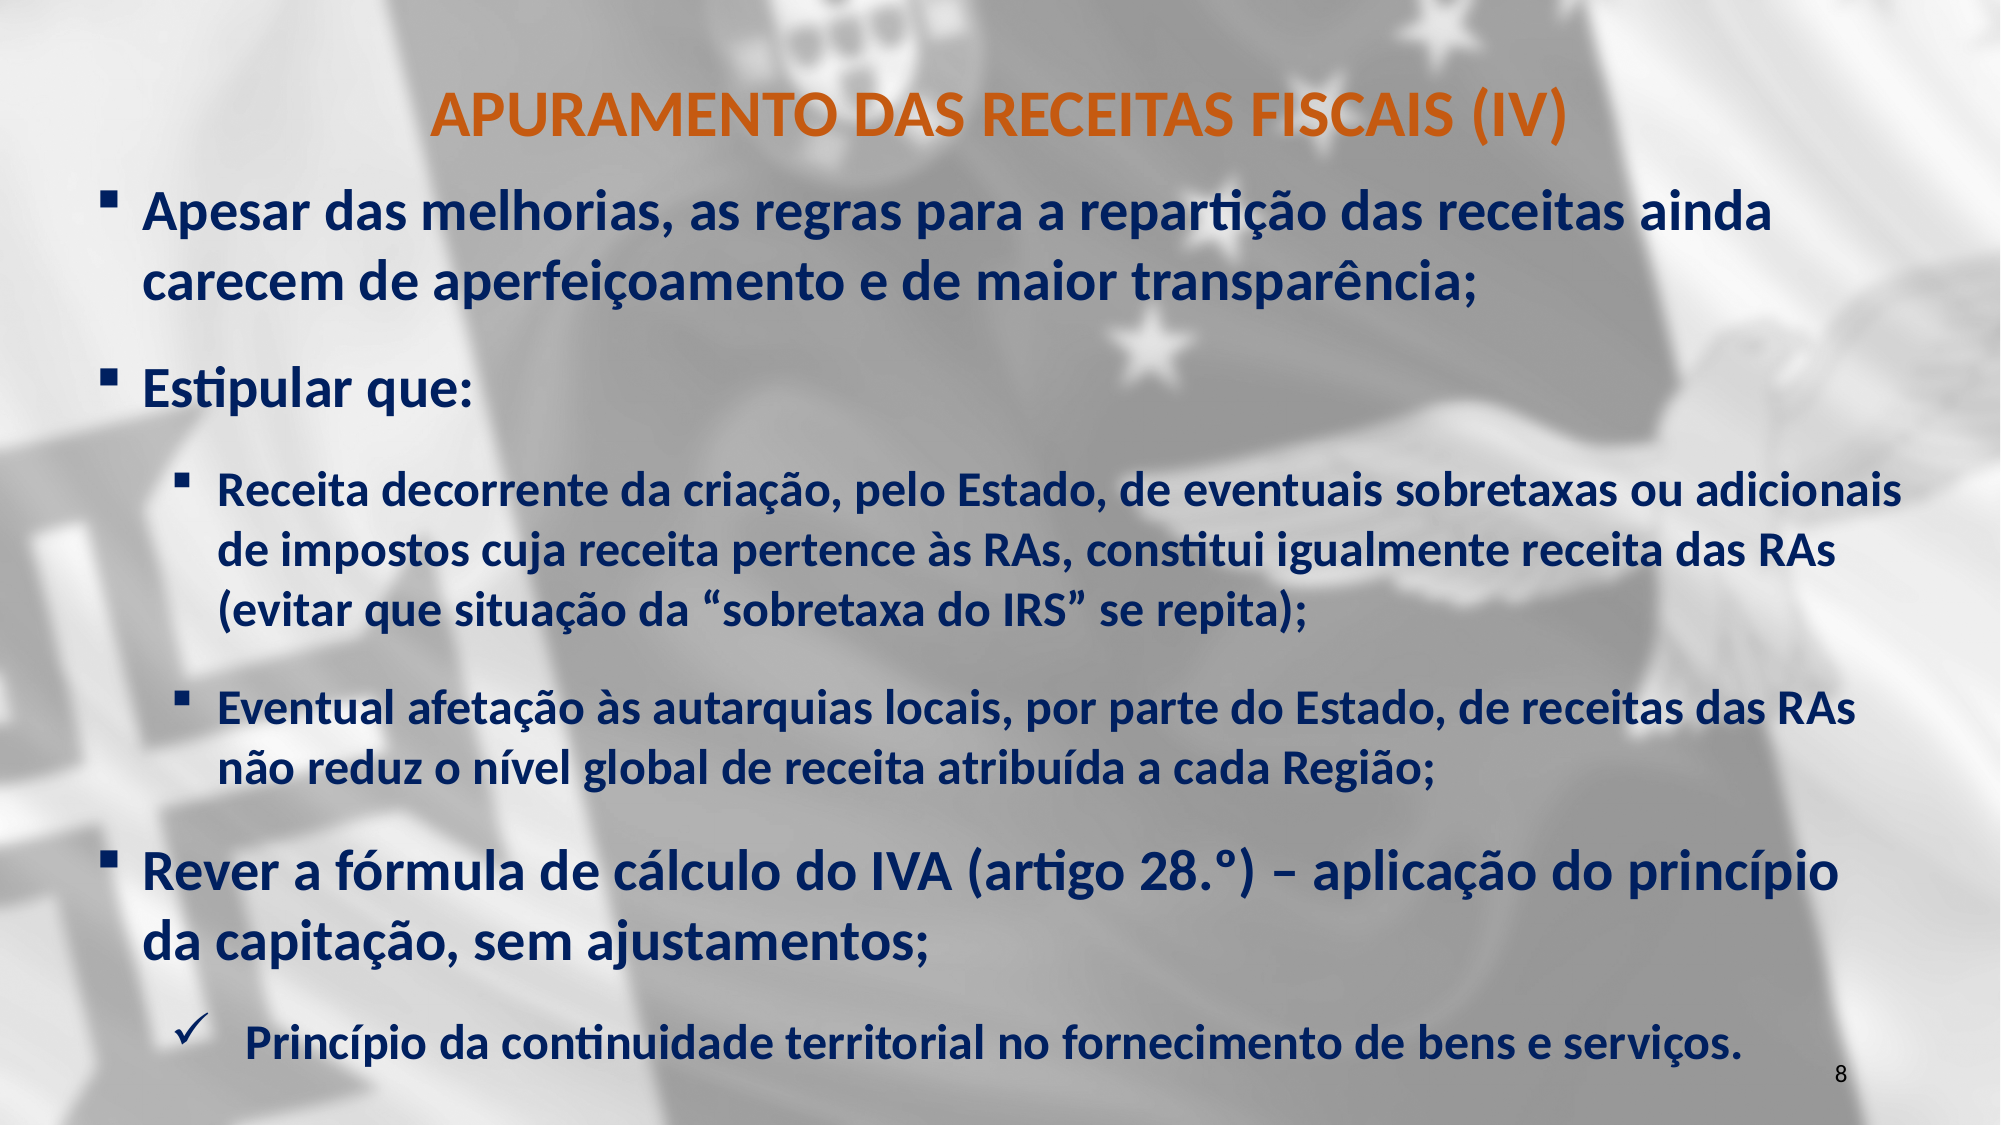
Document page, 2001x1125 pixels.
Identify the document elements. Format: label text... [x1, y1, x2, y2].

slide_number 8 [1412, 1042, 1863, 1103]
text_box Apesar das melhorias, as regras para a repartição das receitas ainda carecem de aperfeiçoamento e de maior transparência; Estipular que: Receita decorrente da criação, pelo Estado, de eventuais sobretaxas ou adicionais de impostos cuja receita pertence às RAs, constitui igualmente receita das RAs (evitar que situação da “sobretaxa do IRS” se repita); Eventual afetação às autarquias locais, por parte do Estado, de receitas das RAs não reduz o nível global de receita atribuída a cada Região; Rever a fórmula de cálculo do IVA (artigo 28.º) – aplicação do princípio da capitação, sem ajustamentos; Princípio da continuidade territorial no fornecimento de bens e serviços. [80, 164, 1919, 1077]
title APURAMENTO DAS RECEITAS FISCAIS (IV) [92, 59, 1908, 164]
picture [0, 0, 2001, 1125]
